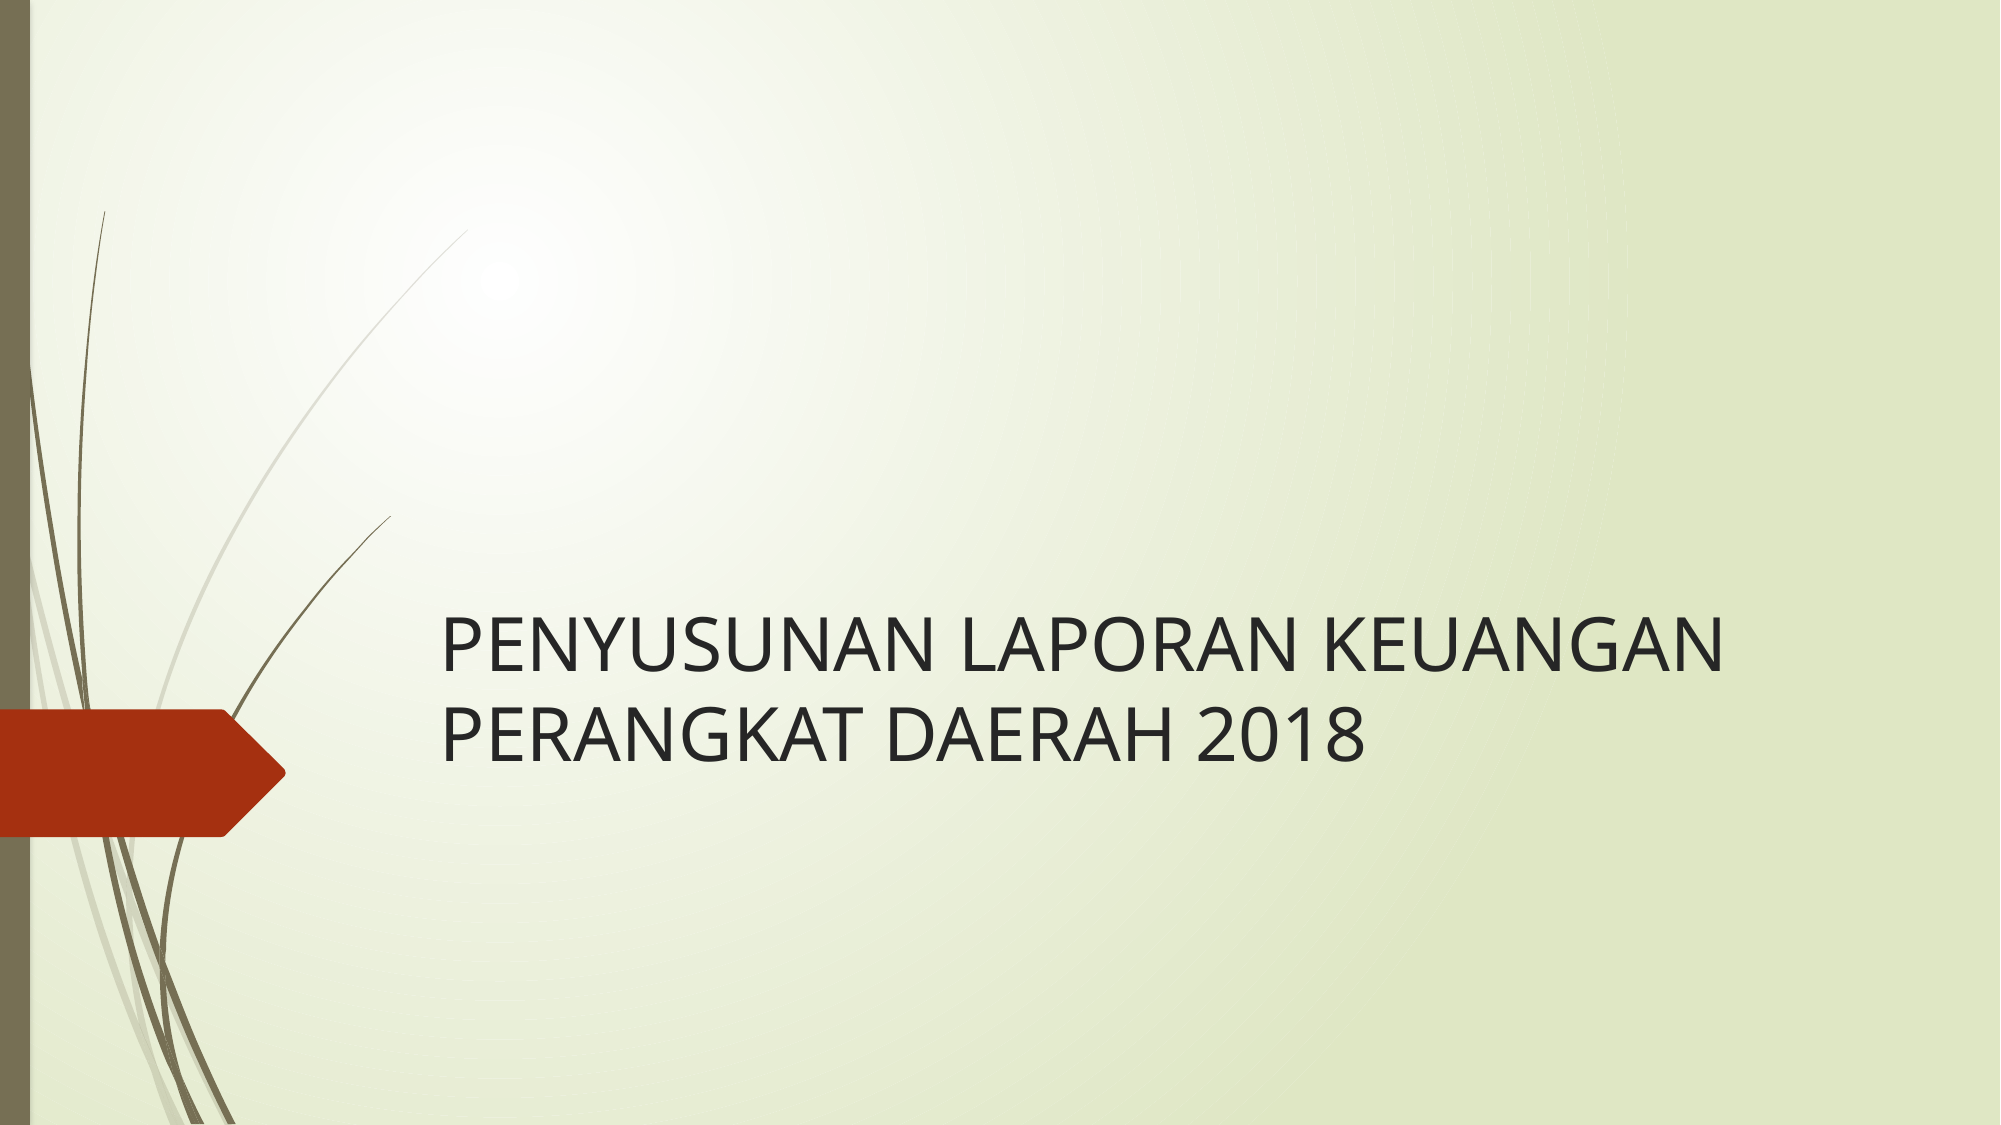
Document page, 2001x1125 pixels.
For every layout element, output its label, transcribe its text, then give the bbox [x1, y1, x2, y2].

title PENYUSUNAN LAPORAN KEUANGAN PERANGKAT DAERAH 2018 [424, 412, 1888, 784]
